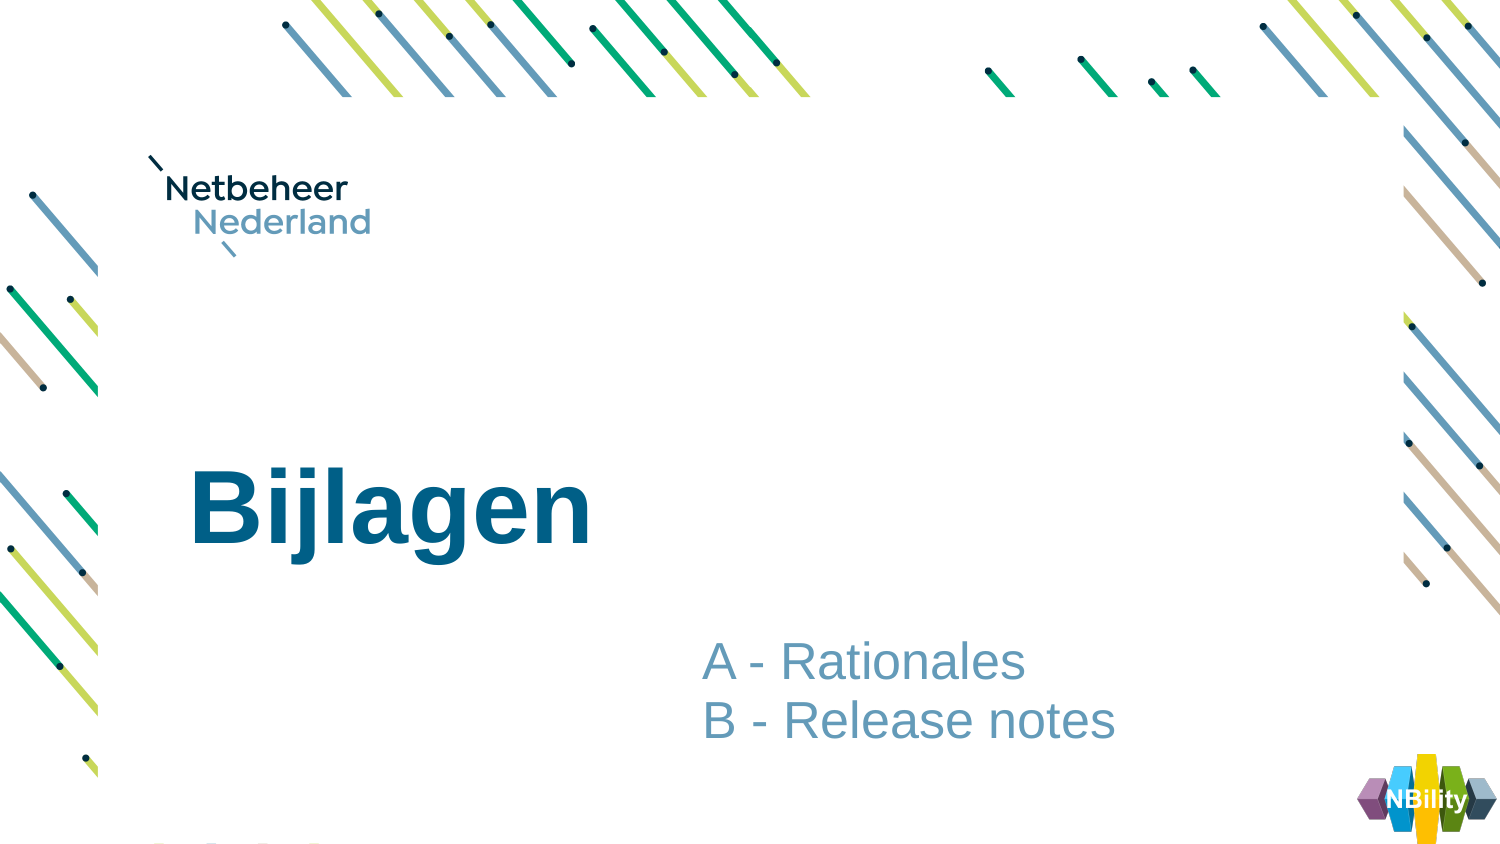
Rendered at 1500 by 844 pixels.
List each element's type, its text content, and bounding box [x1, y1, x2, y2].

subtitle A - Rationales B - Release notes [702, 631, 1311, 762]
title Bijlagen [188, 271, 1311, 567]
picture [0, 0, 1500, 844]
